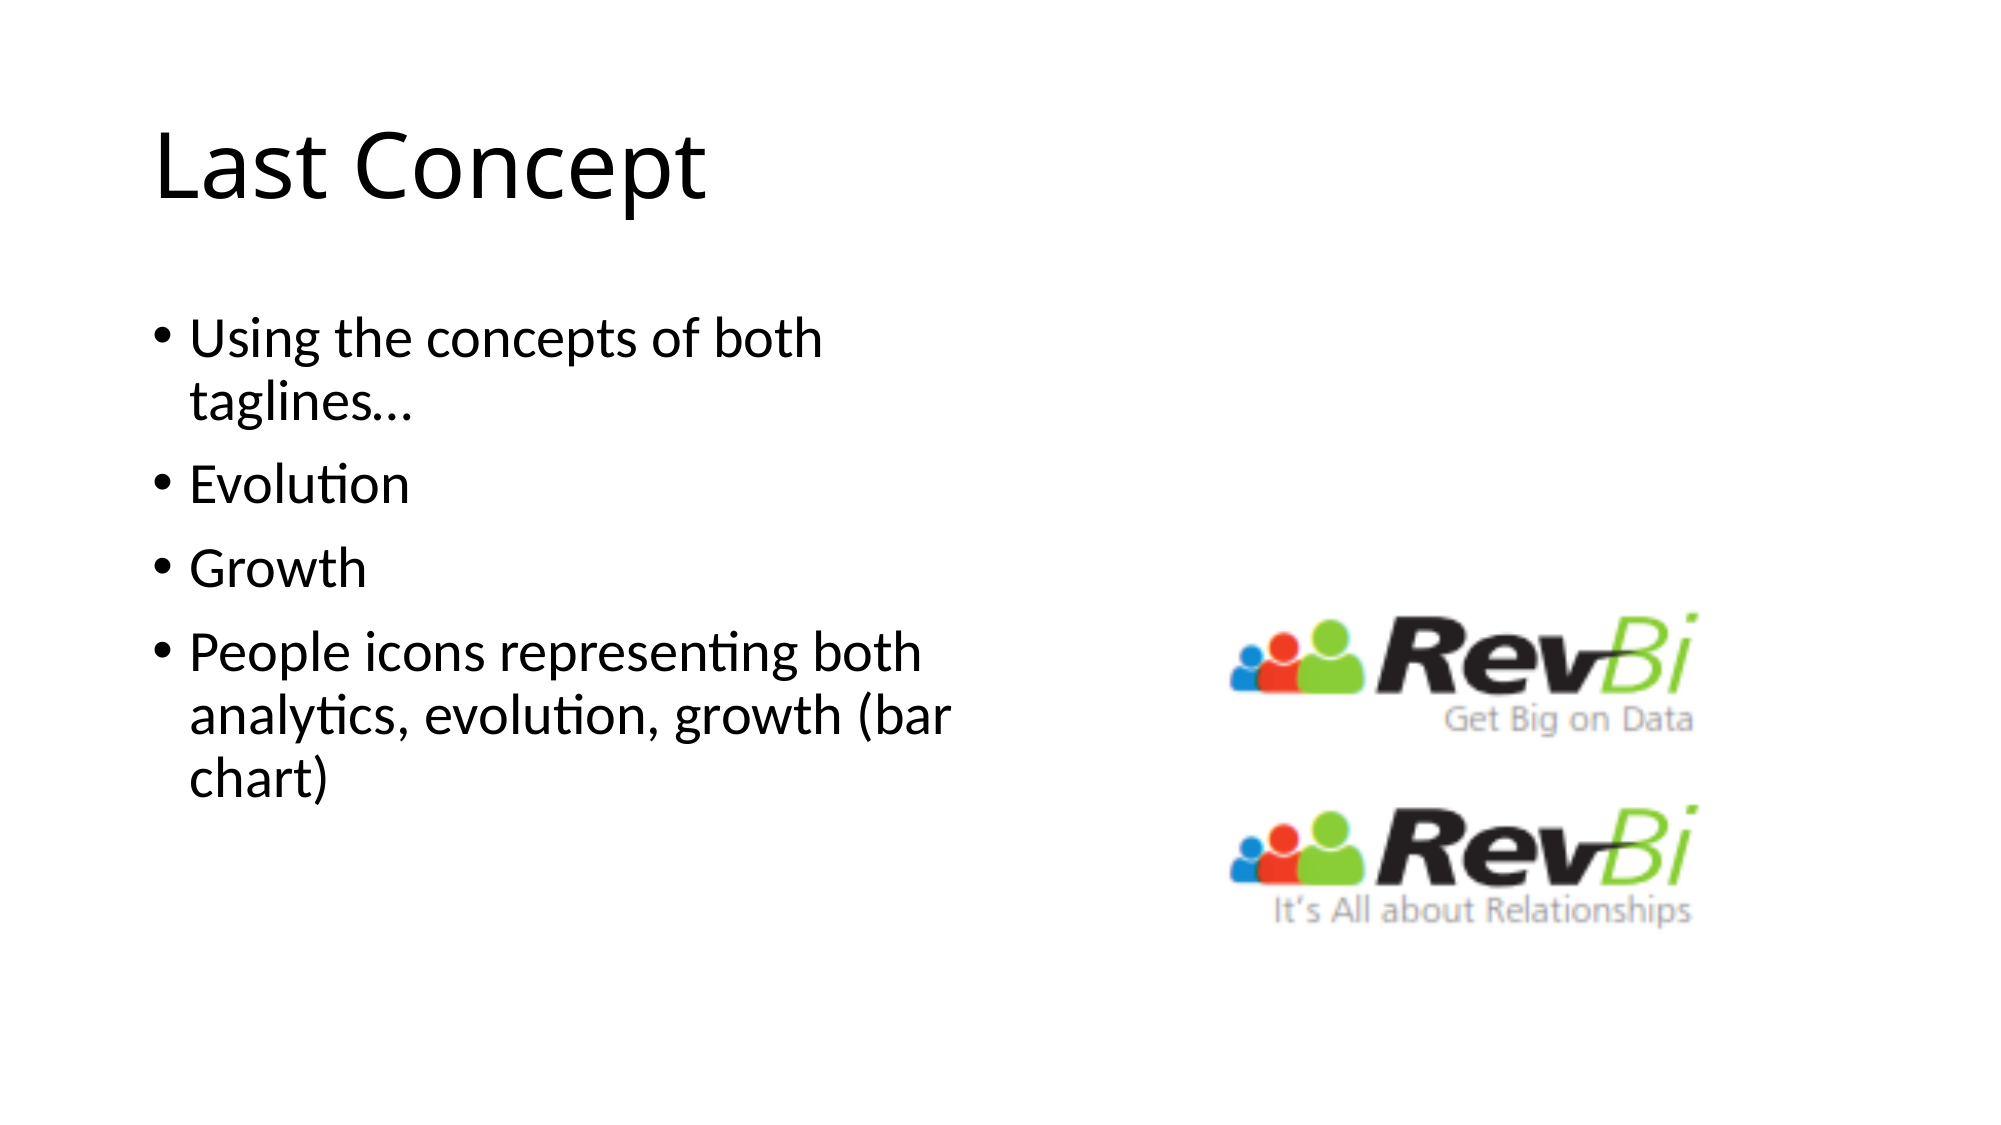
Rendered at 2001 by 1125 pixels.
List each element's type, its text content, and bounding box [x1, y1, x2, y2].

picture [1114, 562, 1872, 979]
list Using the concepts of both taglines… Evolution Growth People icons representing both analytics, evolution, growth (bar chart) [137, 299, 988, 1014]
title Last Concept [137, 59, 1863, 278]
